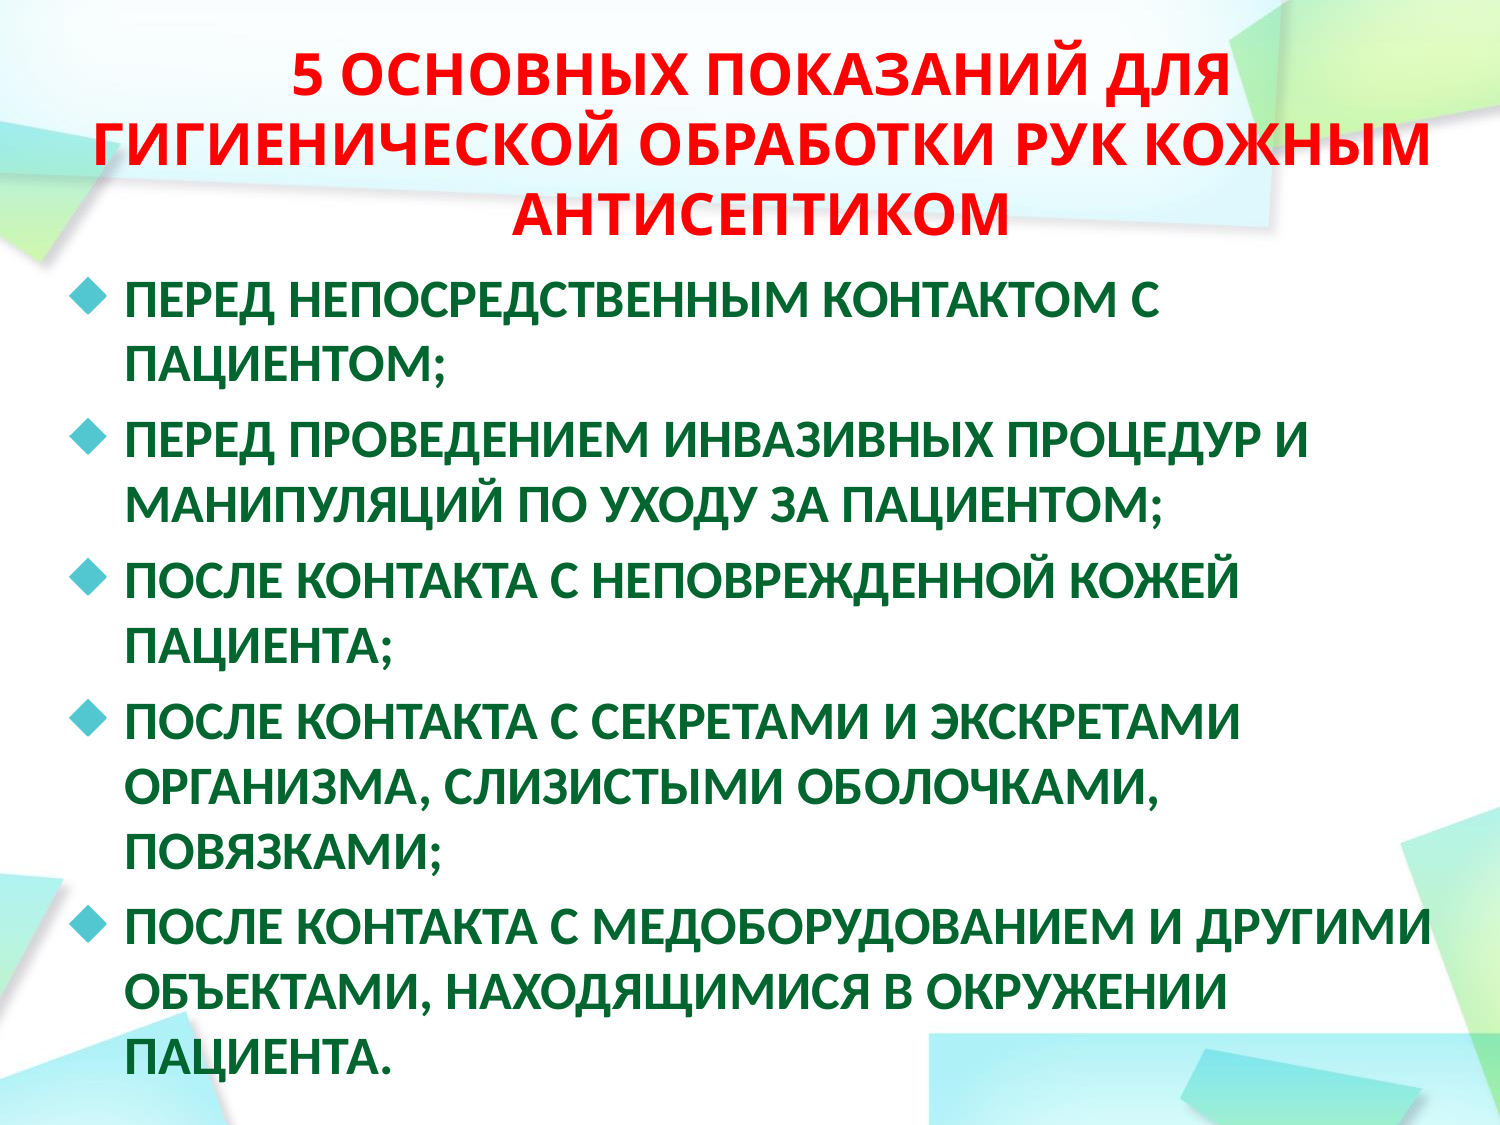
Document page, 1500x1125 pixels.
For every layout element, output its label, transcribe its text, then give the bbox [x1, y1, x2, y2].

title 5 ОСНОВНЫХ ПОКАЗАНИЙ ДЛЯ ГИГИЕНИЧЕСКОЙ ОБРАБОТКИ РУК КОЖНЫМ АНТИСЕПТИКОМ [76, 0, 1449, 255]
picture [68, 904, 107, 943]
picture [68, 698, 107, 737]
picture [0, 0, 1500, 1125]
picture [68, 557, 107, 596]
list ПЕРЕД НЕПОСРЕДСТВЕННЫМ КОНТАКТОМ С ПАЦИЕНТОМ; ПЕРЕД ПРОВЕДЕНИЕМ ИНВАЗИВНЫХ ПРОЦЕДУР И МАНИПУЛЯЦИЙ ПО УХОДУ ЗА ПАЦИЕНТОМ; ПОСЛЕ КОНТАКТА С НЕПОВРЕЖДЕННОЙ КОЖЕЙ ПАЦИЕНТА; ПОСЛЕ КОНТАКТА С СЕКРЕТАМИ И ЭКСКРЕТАМИ ОРГАНИЗМА, СЛИЗИСТЫМИ ОБОЛОЧКАМИ, ПОВЯЗКАМИ; ПОСЛЕ КОНТАКТА С МЕДОБОРУДОВАНИЕМ И ДРУГИМИ ОБЪЕКТАМИ, НАХОДЯЩИМИСЯ В ОКРУЖЕНИИ ПАЦИЕНТА. [53, 255, 1471, 976]
picture [68, 276, 107, 315]
picture [68, 417, 107, 455]
